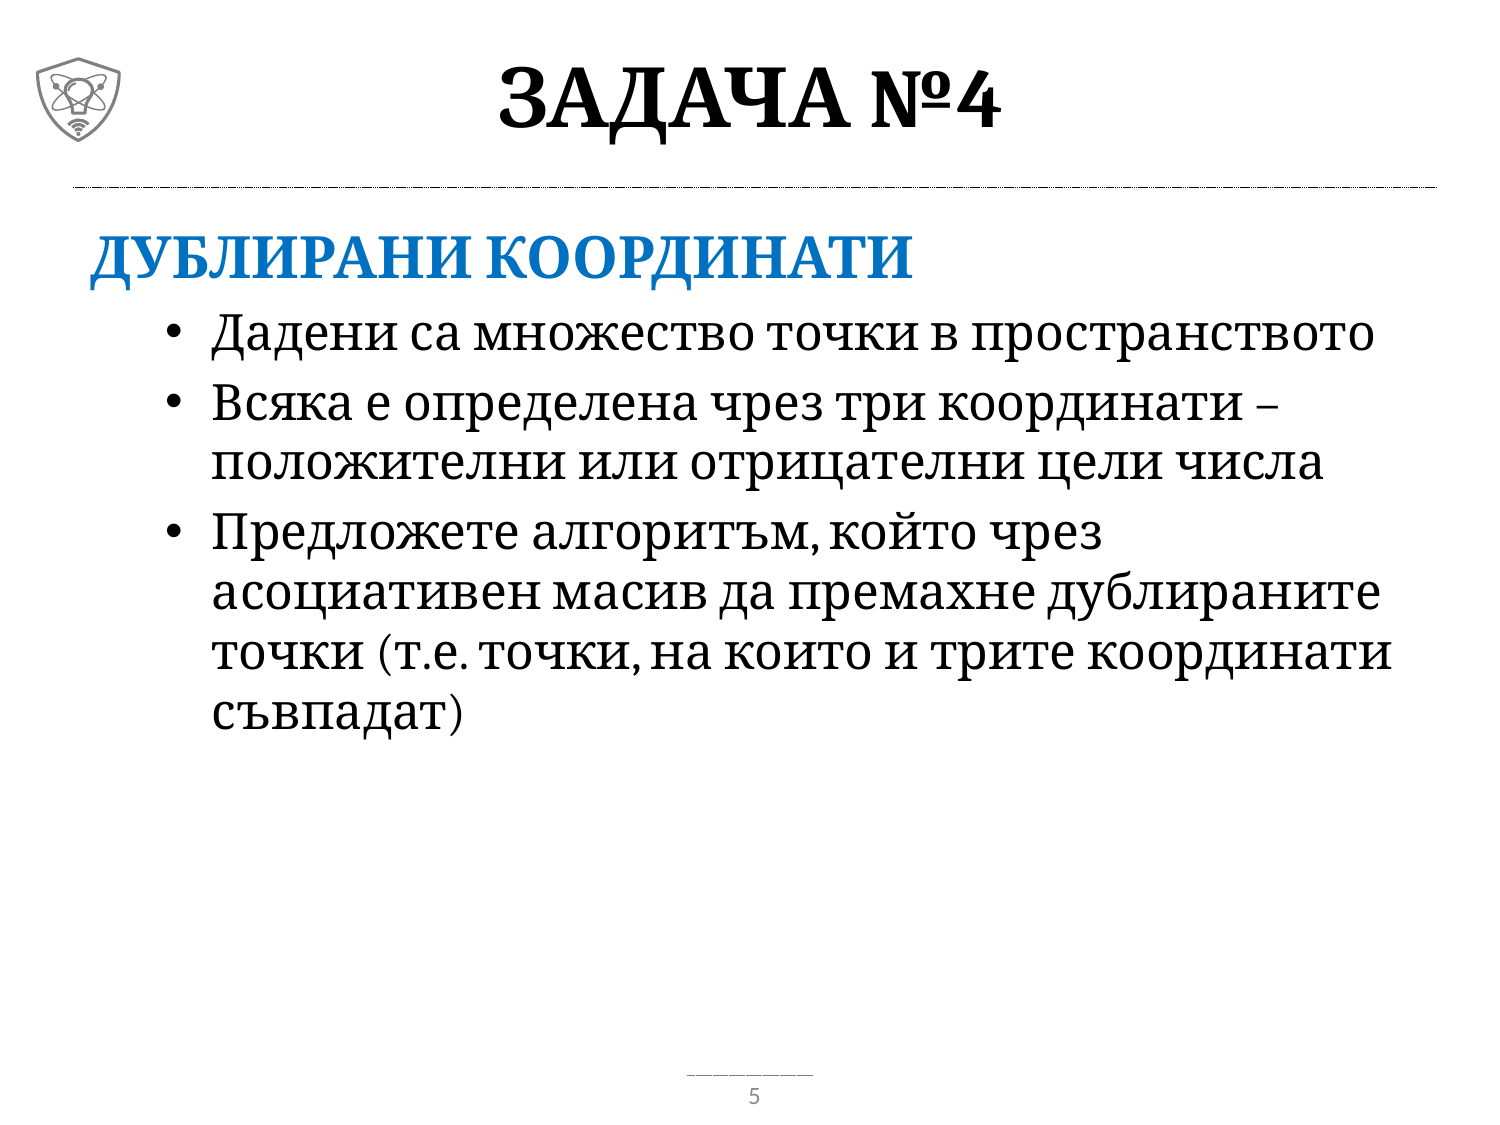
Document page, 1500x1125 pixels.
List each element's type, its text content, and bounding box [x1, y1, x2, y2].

title Задача №4 [0, 0, 1500, 188]
list Дублирани координати Дадени са множество точки в пространството Всяка е определена чрез три координати –положителни или отрицателни цели числа Предложете алгоритъм, който чрез асоциативен масив да премахне дублираните точки (т.е. точки, на които и трите координати съвпадат) [75, 212, 1450, 1063]
slide_number 5 [579, 1065, 930, 1125]
